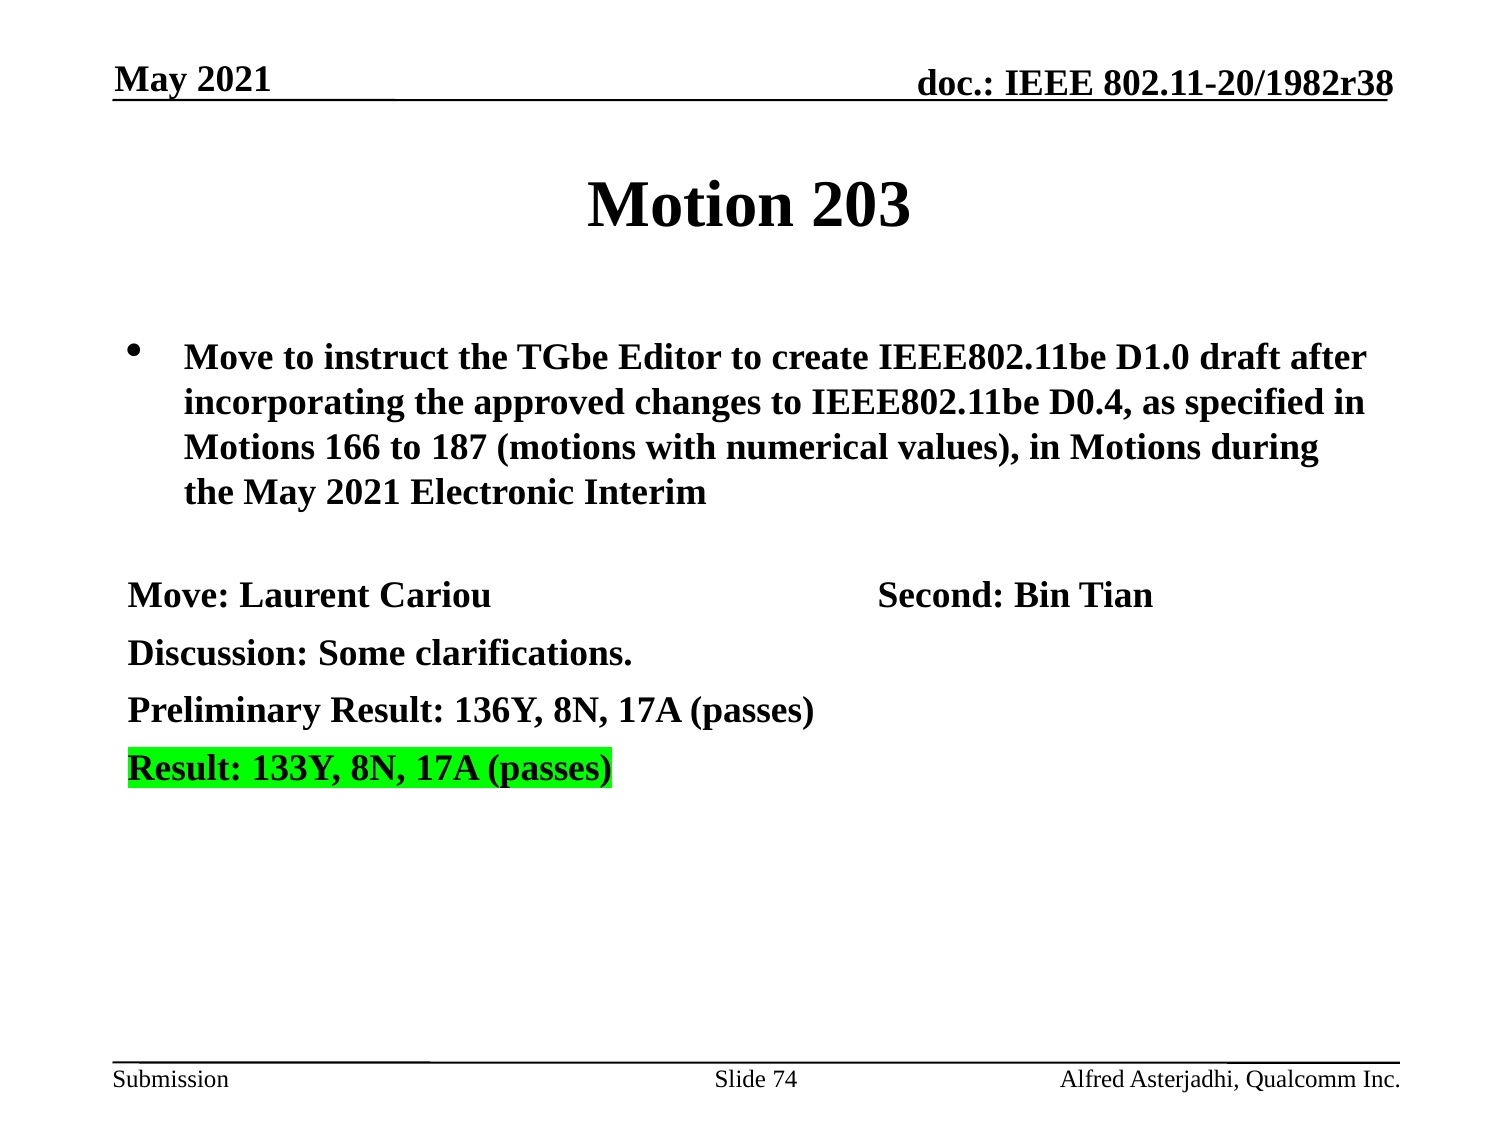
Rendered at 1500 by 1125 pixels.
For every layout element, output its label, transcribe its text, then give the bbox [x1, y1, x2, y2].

footer Alfred Asterjadhi, Qualcomm Inc. [878, 1061, 1402, 1093]
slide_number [114, 54, 423, 100]
title Motion 203 [112, 112, 1388, 288]
slide_number Slide 74 [712, 1061, 800, 1123]
list Move to instruct the TGbe Editor to create IEEE802.11be D1.0 draft after incorporating the approved changes to IEEE802.11be D0.4, as specified in Motions 166 to 187 (motions with numerical values), in Motions during the May 2021 Electronic Interim Move: Laurent Cariou Second: Bin Tian Discussion: Some clarifications. Preliminary Result: 136Y, 8N, 17A (passes) Result: 133Y, 8N, 17A (passes) [112, 324, 1388, 1000]
